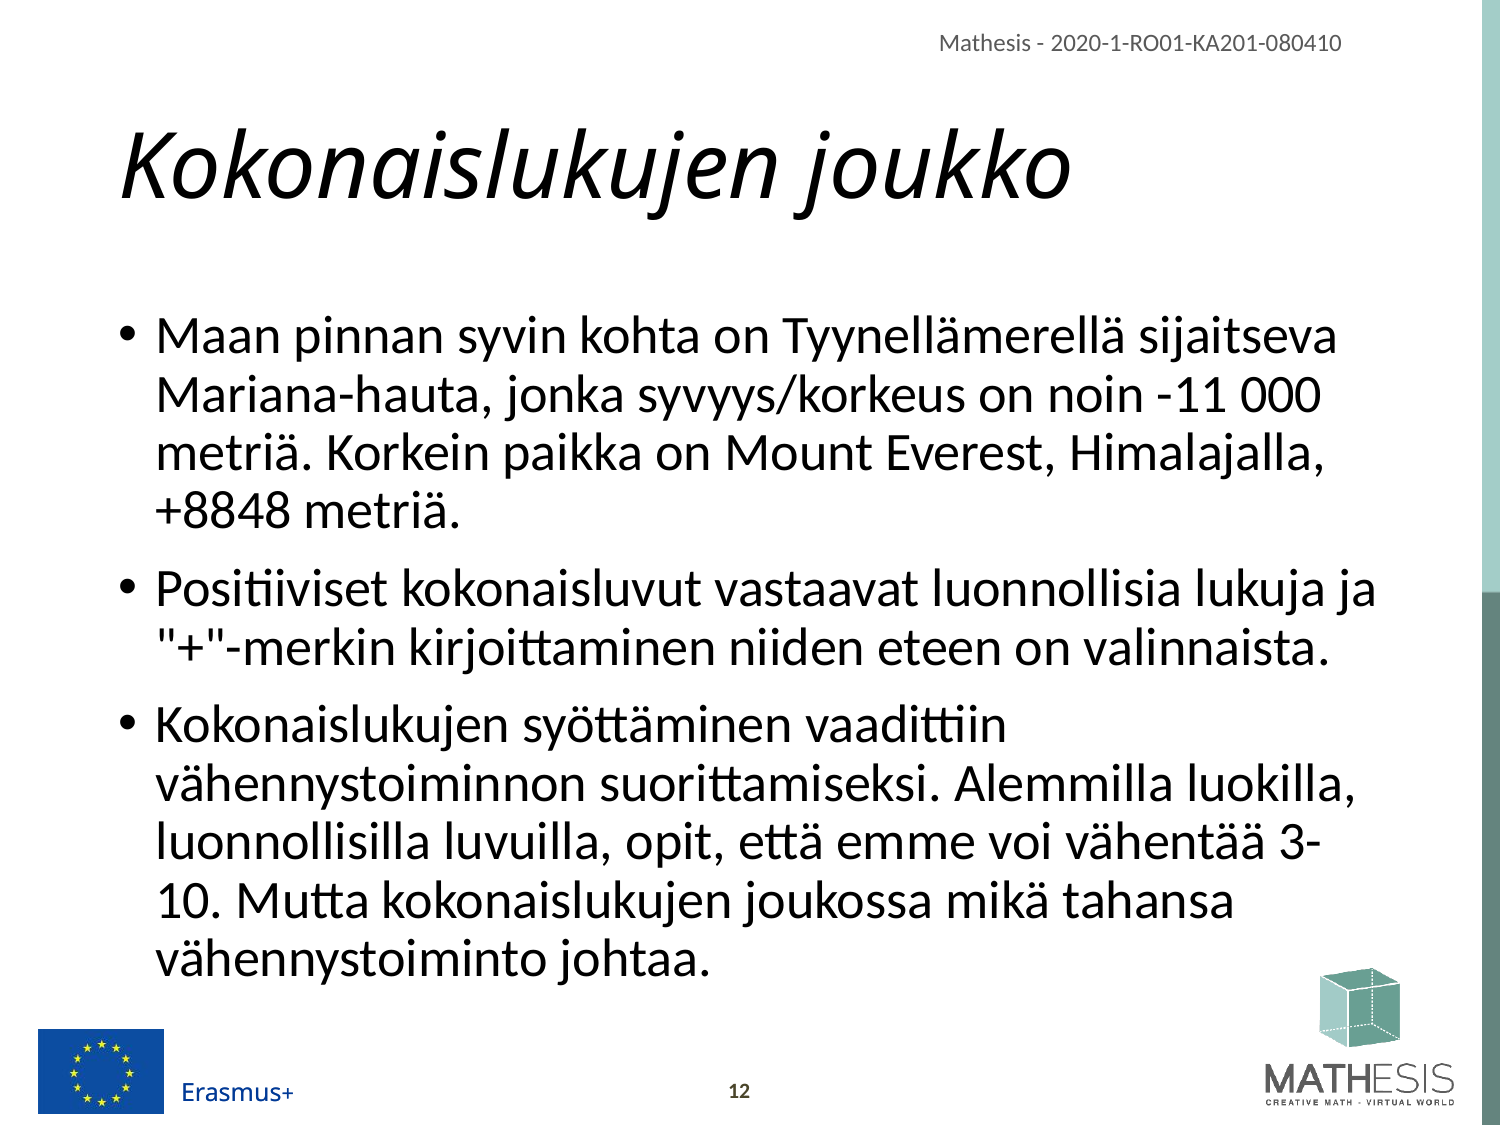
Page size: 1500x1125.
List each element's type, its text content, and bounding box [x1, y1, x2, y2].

title Kokonaislukujen joukko [103, 59, 1397, 278]
picture [38, 1029, 164, 1114]
list Maan pinnan syvin kohta on Tyynellämerellä sijaitseva Mariana-hauta, jonka syvyys/korkeus on noin -11 000 metriä. Korkein paikka on Mount Everest, Himalajalla, +8848 metriä. Positiiviset kokonaisluvut vastaavat luonnollisia lukuja ja "+"-merkin kirjoittaminen niiden eteen on valinnaista. Kokonaislukujen syöttäminen vaadittiin vähennystoiminnon suorittamiseksi. Alemmilla luokilla, luonnollisilla luvuilla, opit, että emme voi vähentää 3-10. Mutta kokonaislukujen joukossa mikä tahansa vähennystoiminto johtaa. [103, 299, 1397, 1014]
